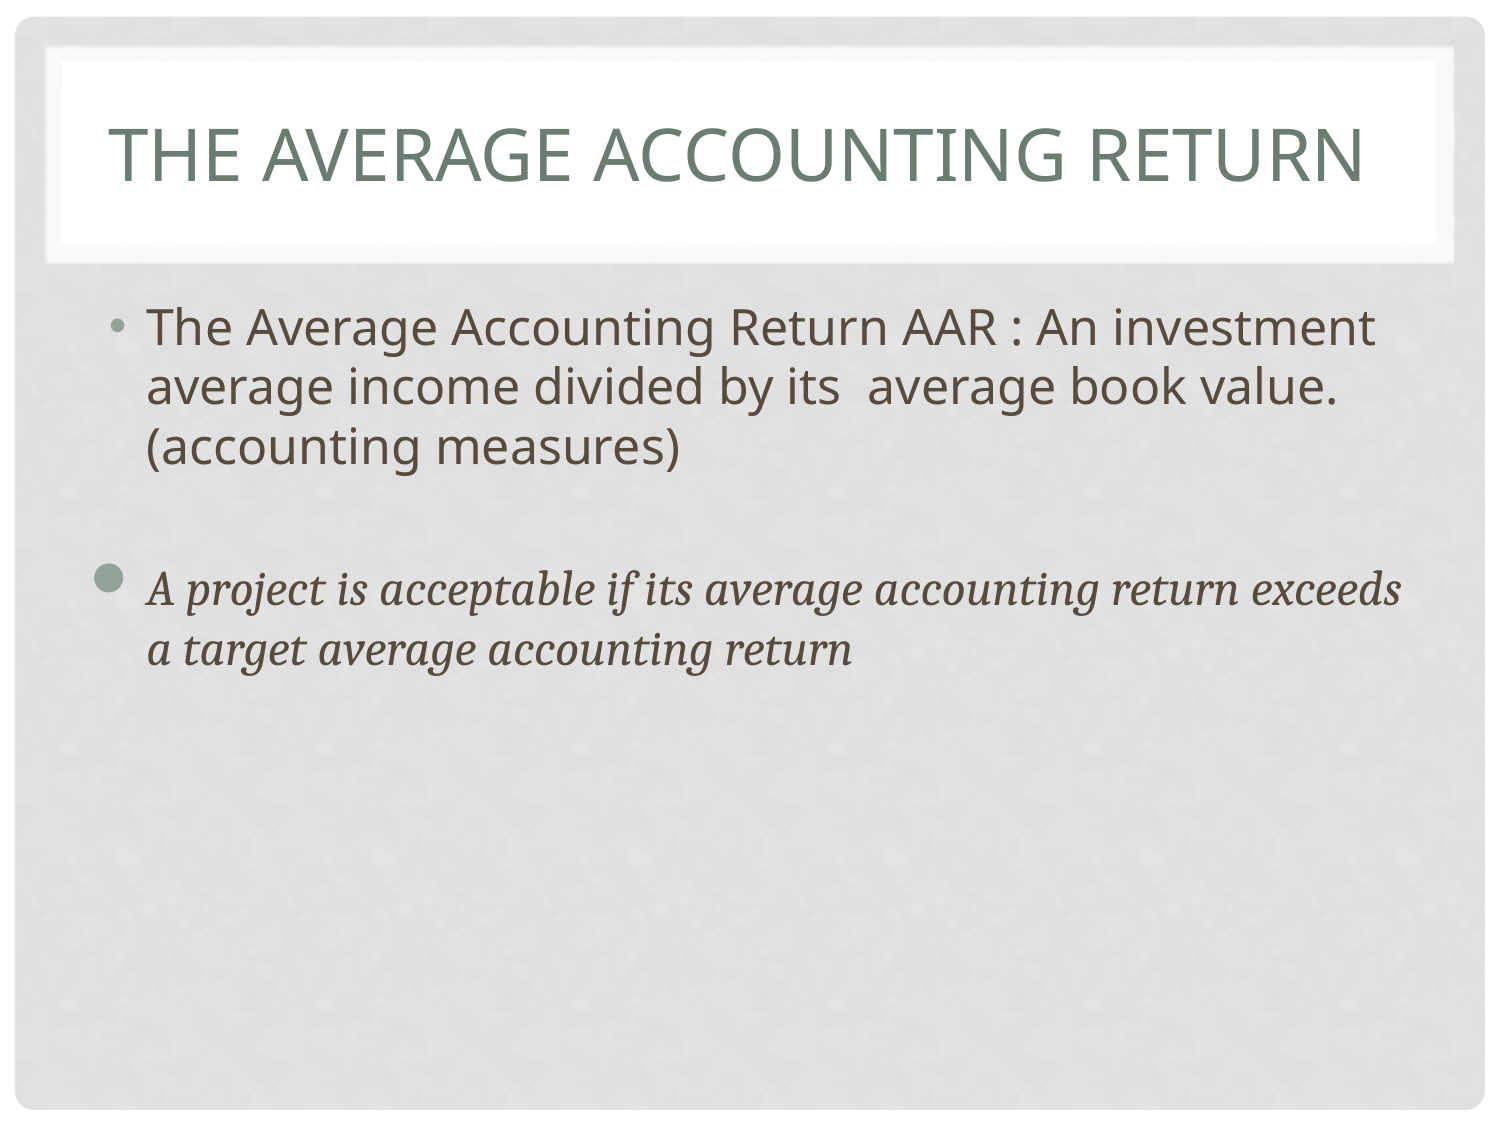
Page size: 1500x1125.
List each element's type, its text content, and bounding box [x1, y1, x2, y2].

title The Average Accounting Return [69, 66, 1425, 238]
list The Average Accounting Return AAR : An investment average income divided by its average book value. (accounting measures) A project is acceptable if its average accounting return exceeds a target average accounting return [75, 287, 1425, 1005]
